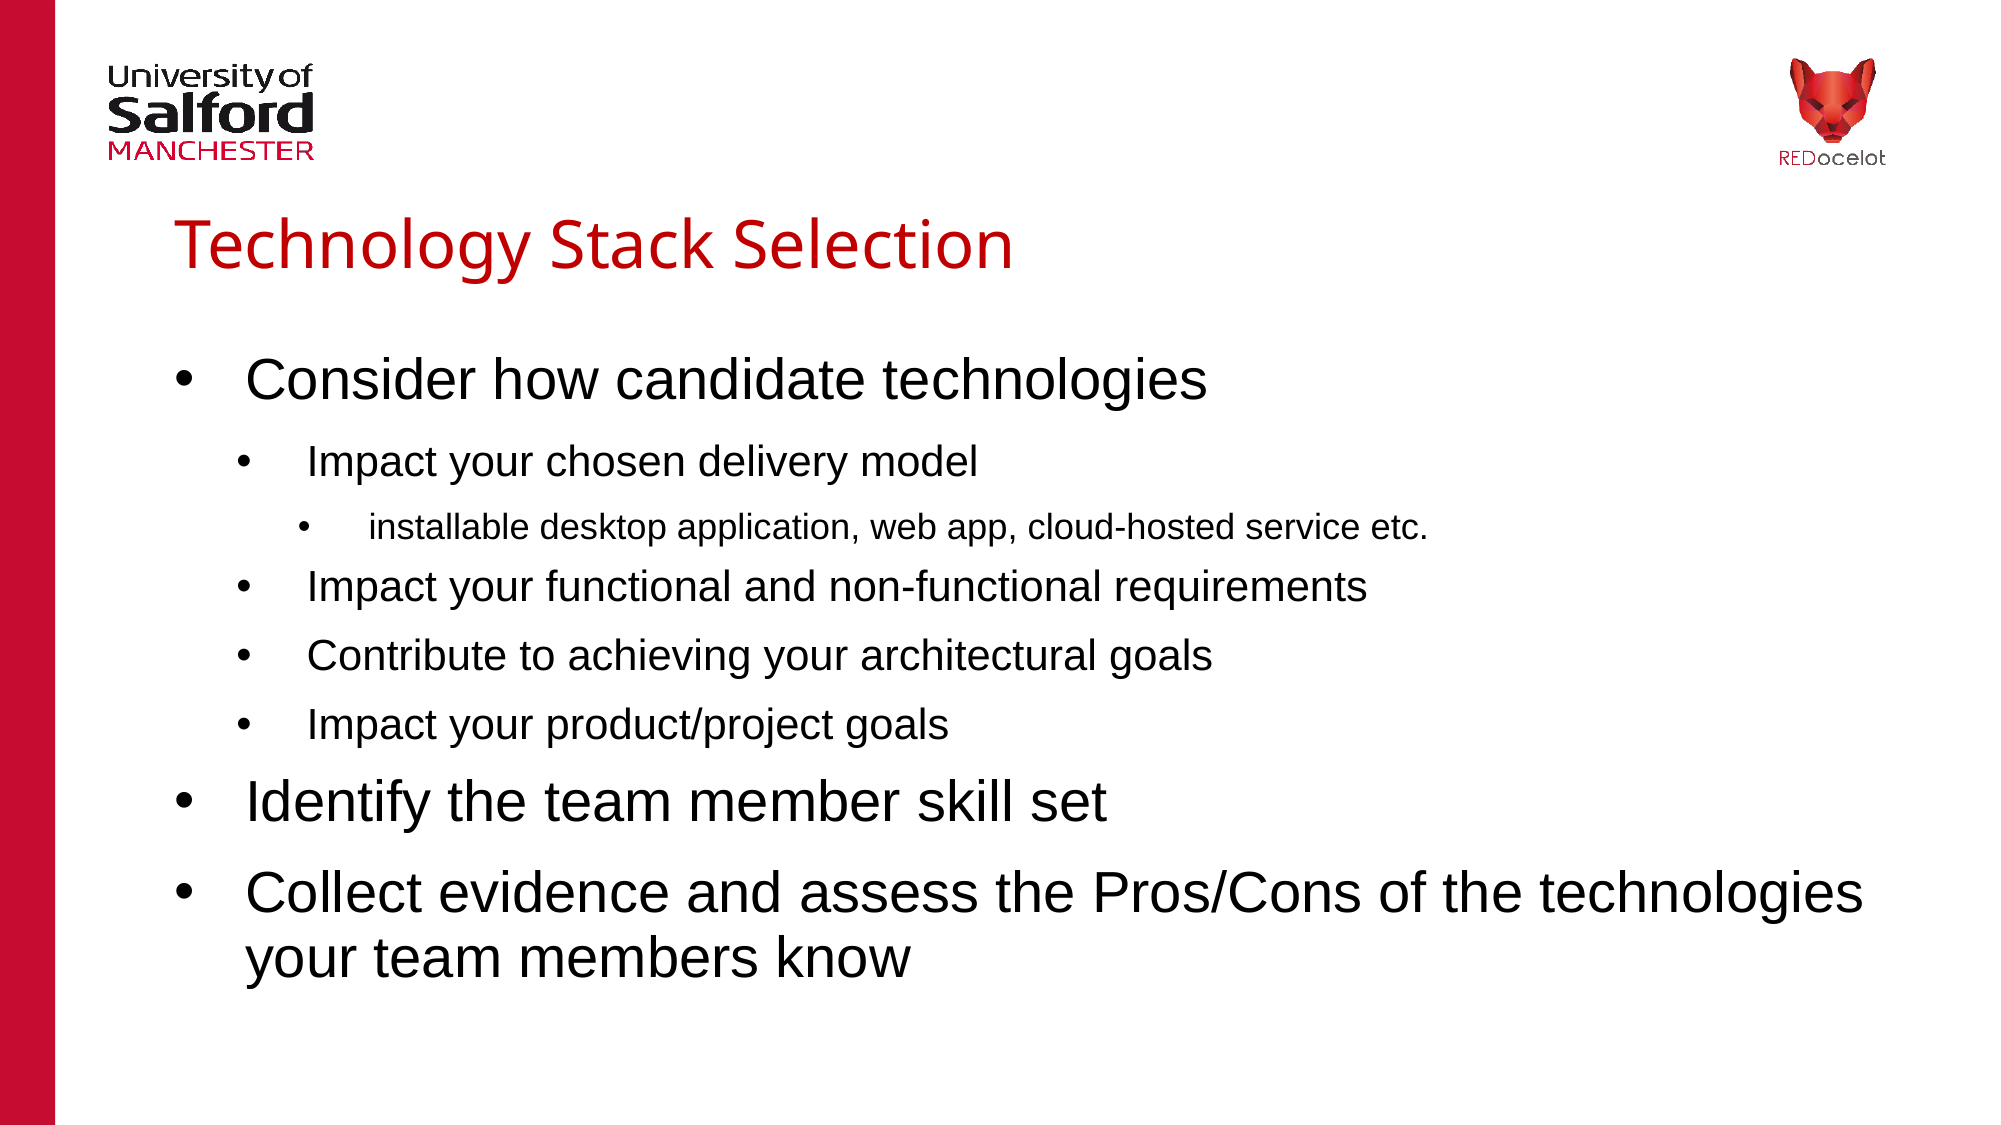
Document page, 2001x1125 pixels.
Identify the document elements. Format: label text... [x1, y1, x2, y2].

picture [1766, 43, 1899, 180]
title Technology Stack Selection [159, 201, 1899, 310]
picture [60, 27, 362, 196]
list Consider how candidate technologies Impact your chosen delivery model installable desktop application, web app, cloud-hosted service etc. Impact your functional and non-functional requirements Contribute to achieving your architectural goals Impact your product/project goals Identify the team member skill set Collect evidence and assess the Pros/Cons of the technologies your team members know [159, 340, 1899, 1004]
